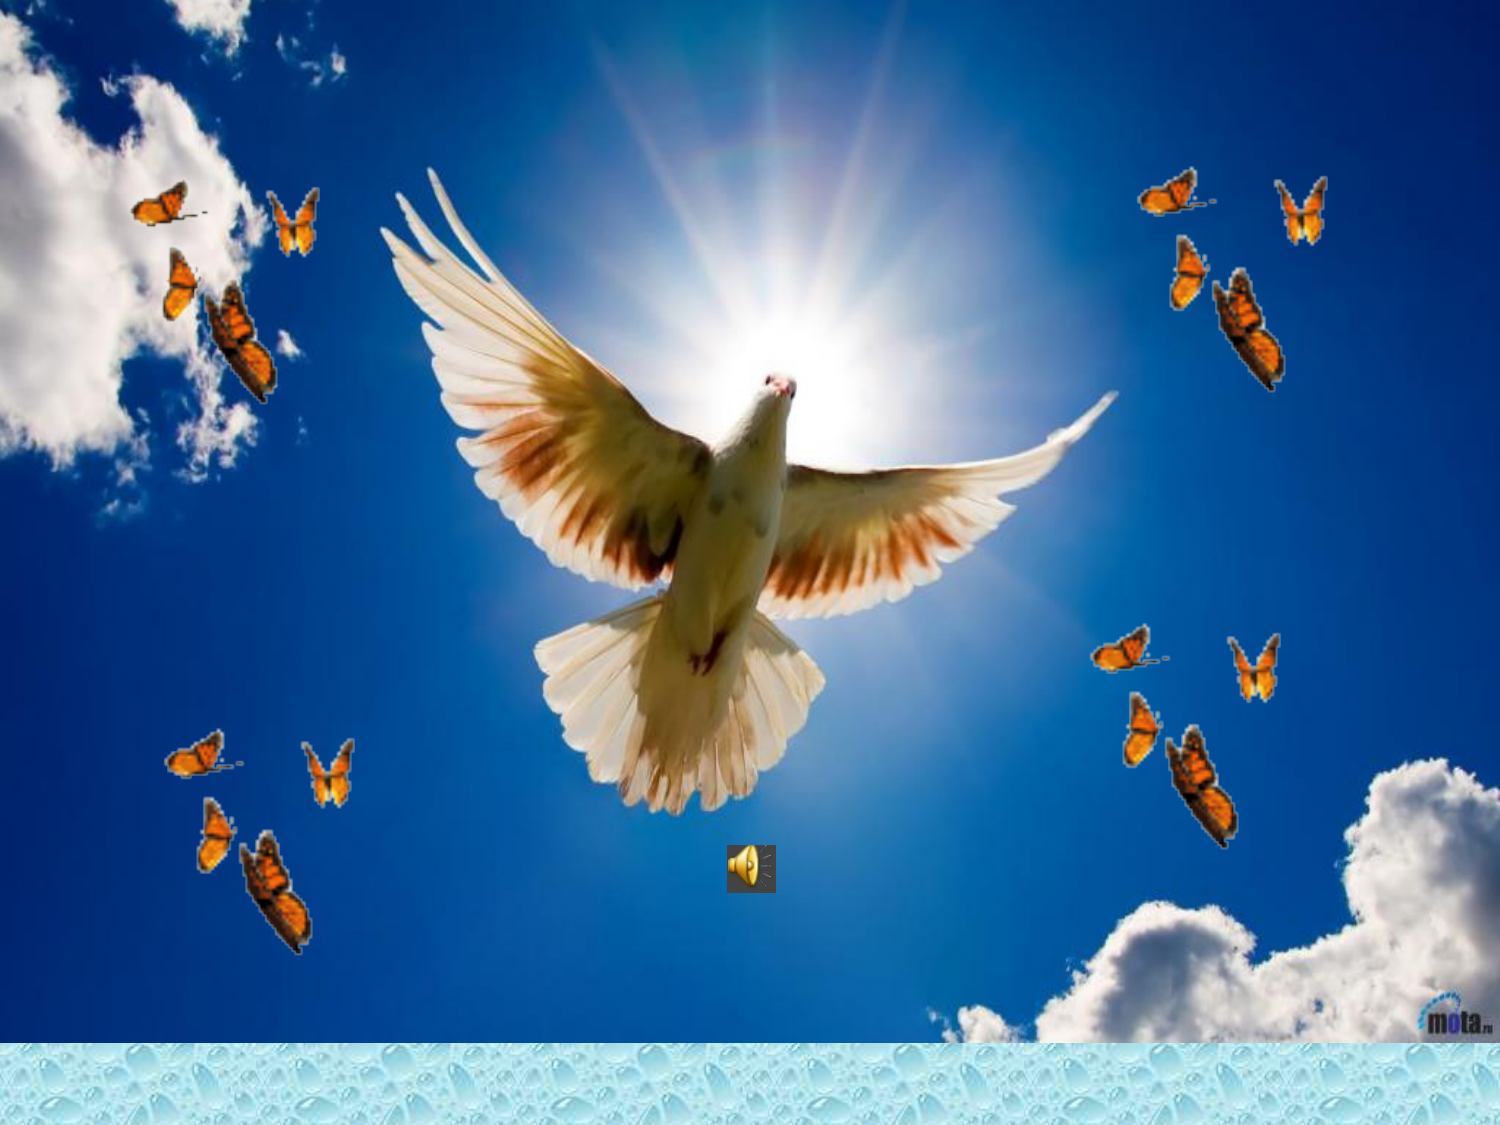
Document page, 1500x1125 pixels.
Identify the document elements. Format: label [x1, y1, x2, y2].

picture [726, 843, 777, 895]
picture [1066, 609, 1294, 870]
picture [140, 714, 368, 975]
picture [0, 1044, 1500, 1125]
picture [1113, 152, 1341, 413]
picture [105, 163, 333, 424]
list [0, 0, 1500, 1044]
